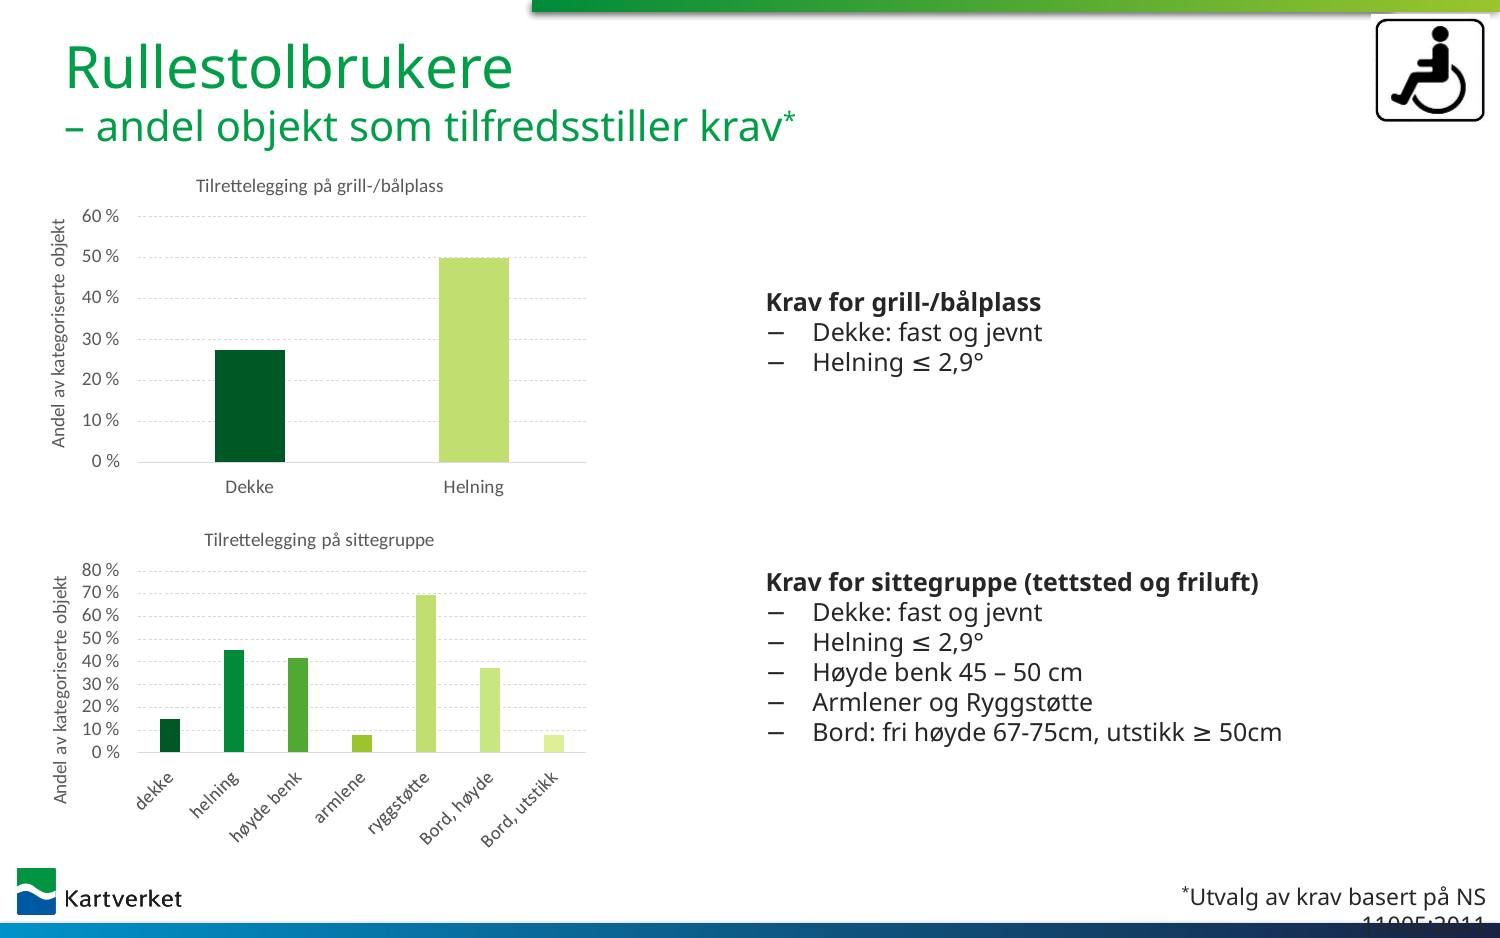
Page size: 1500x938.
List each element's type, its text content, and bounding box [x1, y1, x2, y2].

picture [41, 520, 597, 859]
picture [1371, 13, 1491, 127]
text_box Rullestolbrukere – andel objekt som tilfredsstiller krav* [49, 14, 1431, 158]
text_box Krav for sittegruppe (tettsted og friluft) Dekke: fast og jevnt Helning ≤ 2,9° Høyde benk 45 – 50 cm Armlener og Ryggstøtte Bord: fri høyde 67-75cm, utstikk ≥ 50cm [750, 559, 1500, 754]
text_box *Utvalg av krav basert på NS 11005:2011 [1068, 873, 1500, 938]
text_box Krav for grill-/bålplass Dekke: fast og jevnt Helning ≤ 2,9° [750, 279, 1452, 384]
picture [41, 166, 597, 505]
